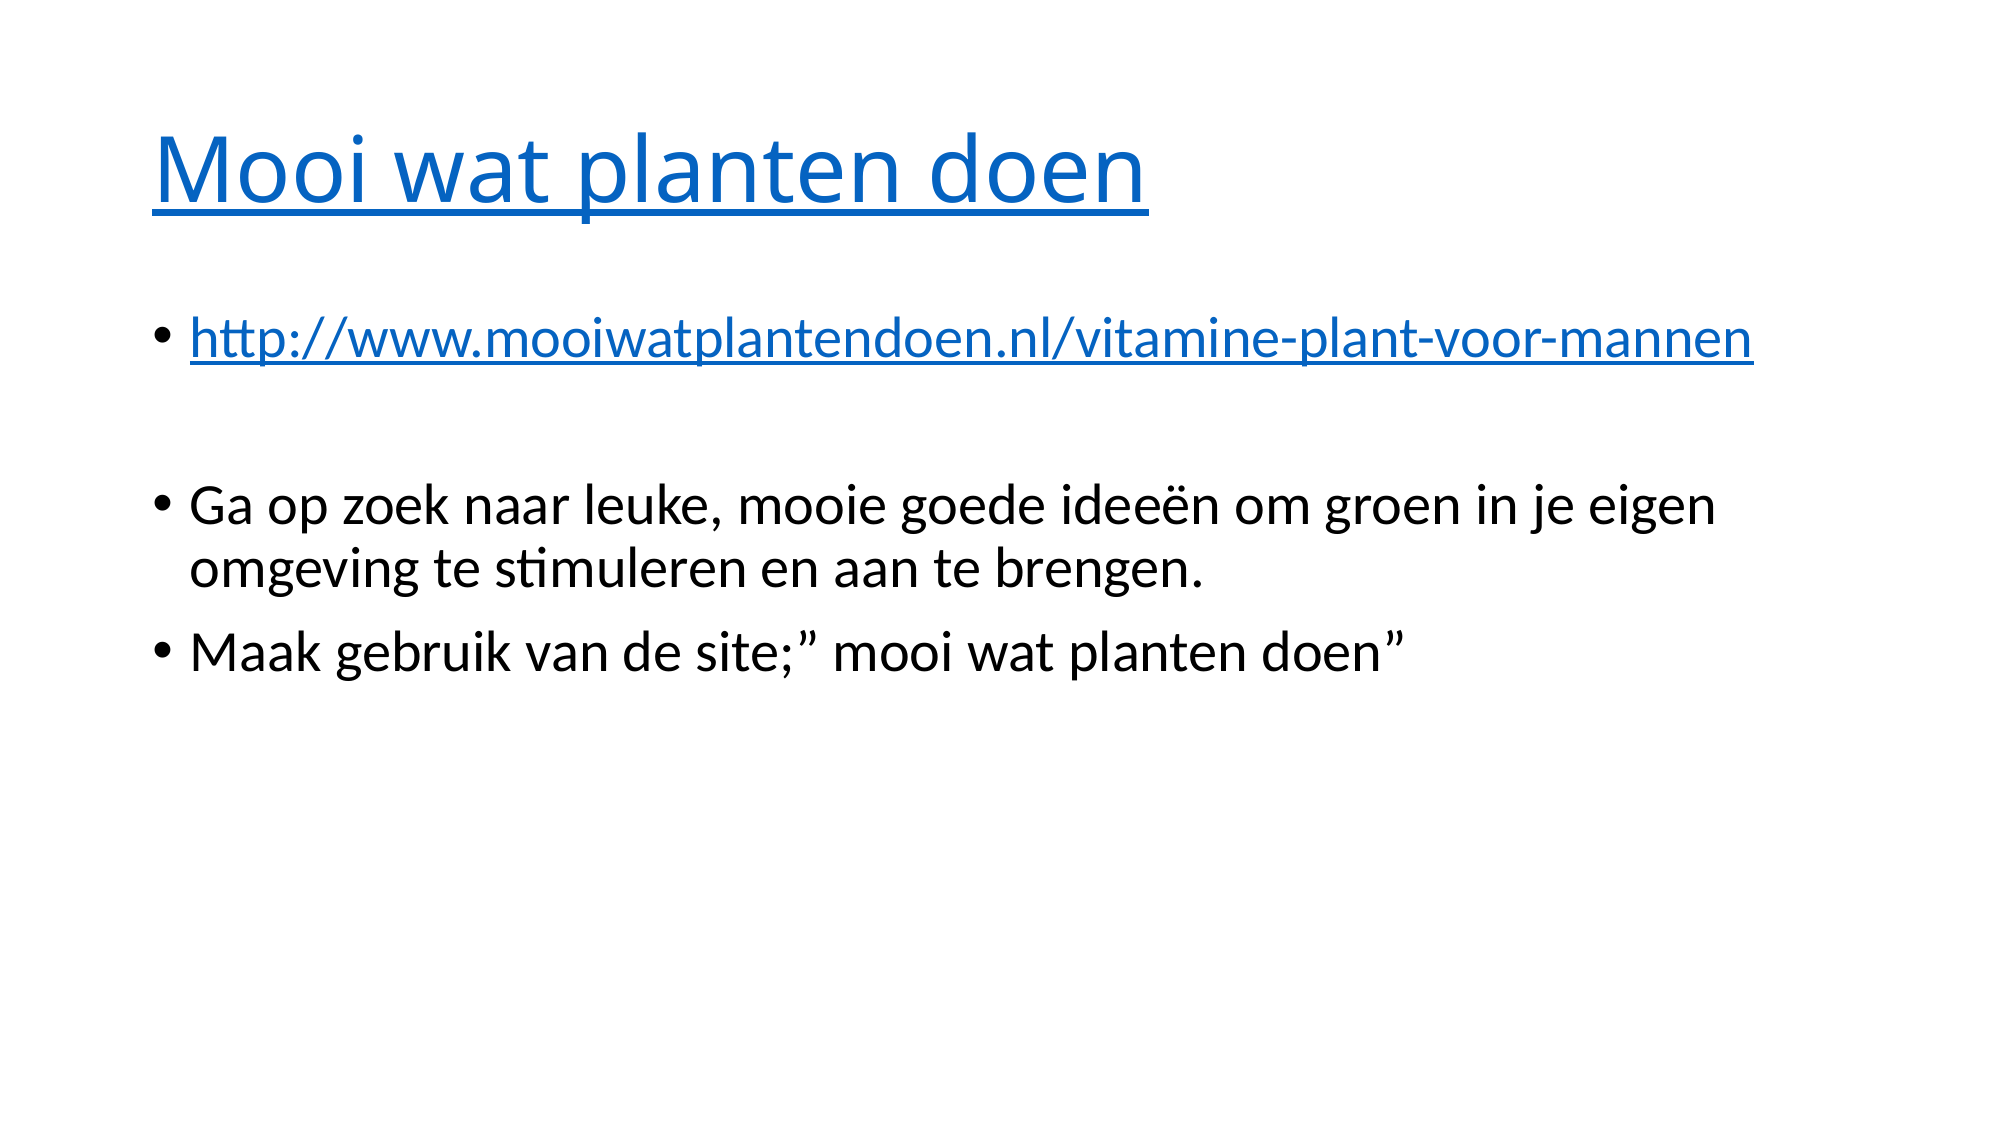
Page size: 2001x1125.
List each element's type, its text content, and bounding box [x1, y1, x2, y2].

title Mooi wat planten doen [137, 59, 1863, 278]
list http://www.mooiwatplantendoen.nl/vitamine-plant-voor-mannen Ga op zoek naar leuke, mooie goede ideeën om groen in je eigen omgeving te stimuleren en aan te brengen. Maak gebruik van de site;” mooi wat planten doen” [137, 299, 1863, 1014]
